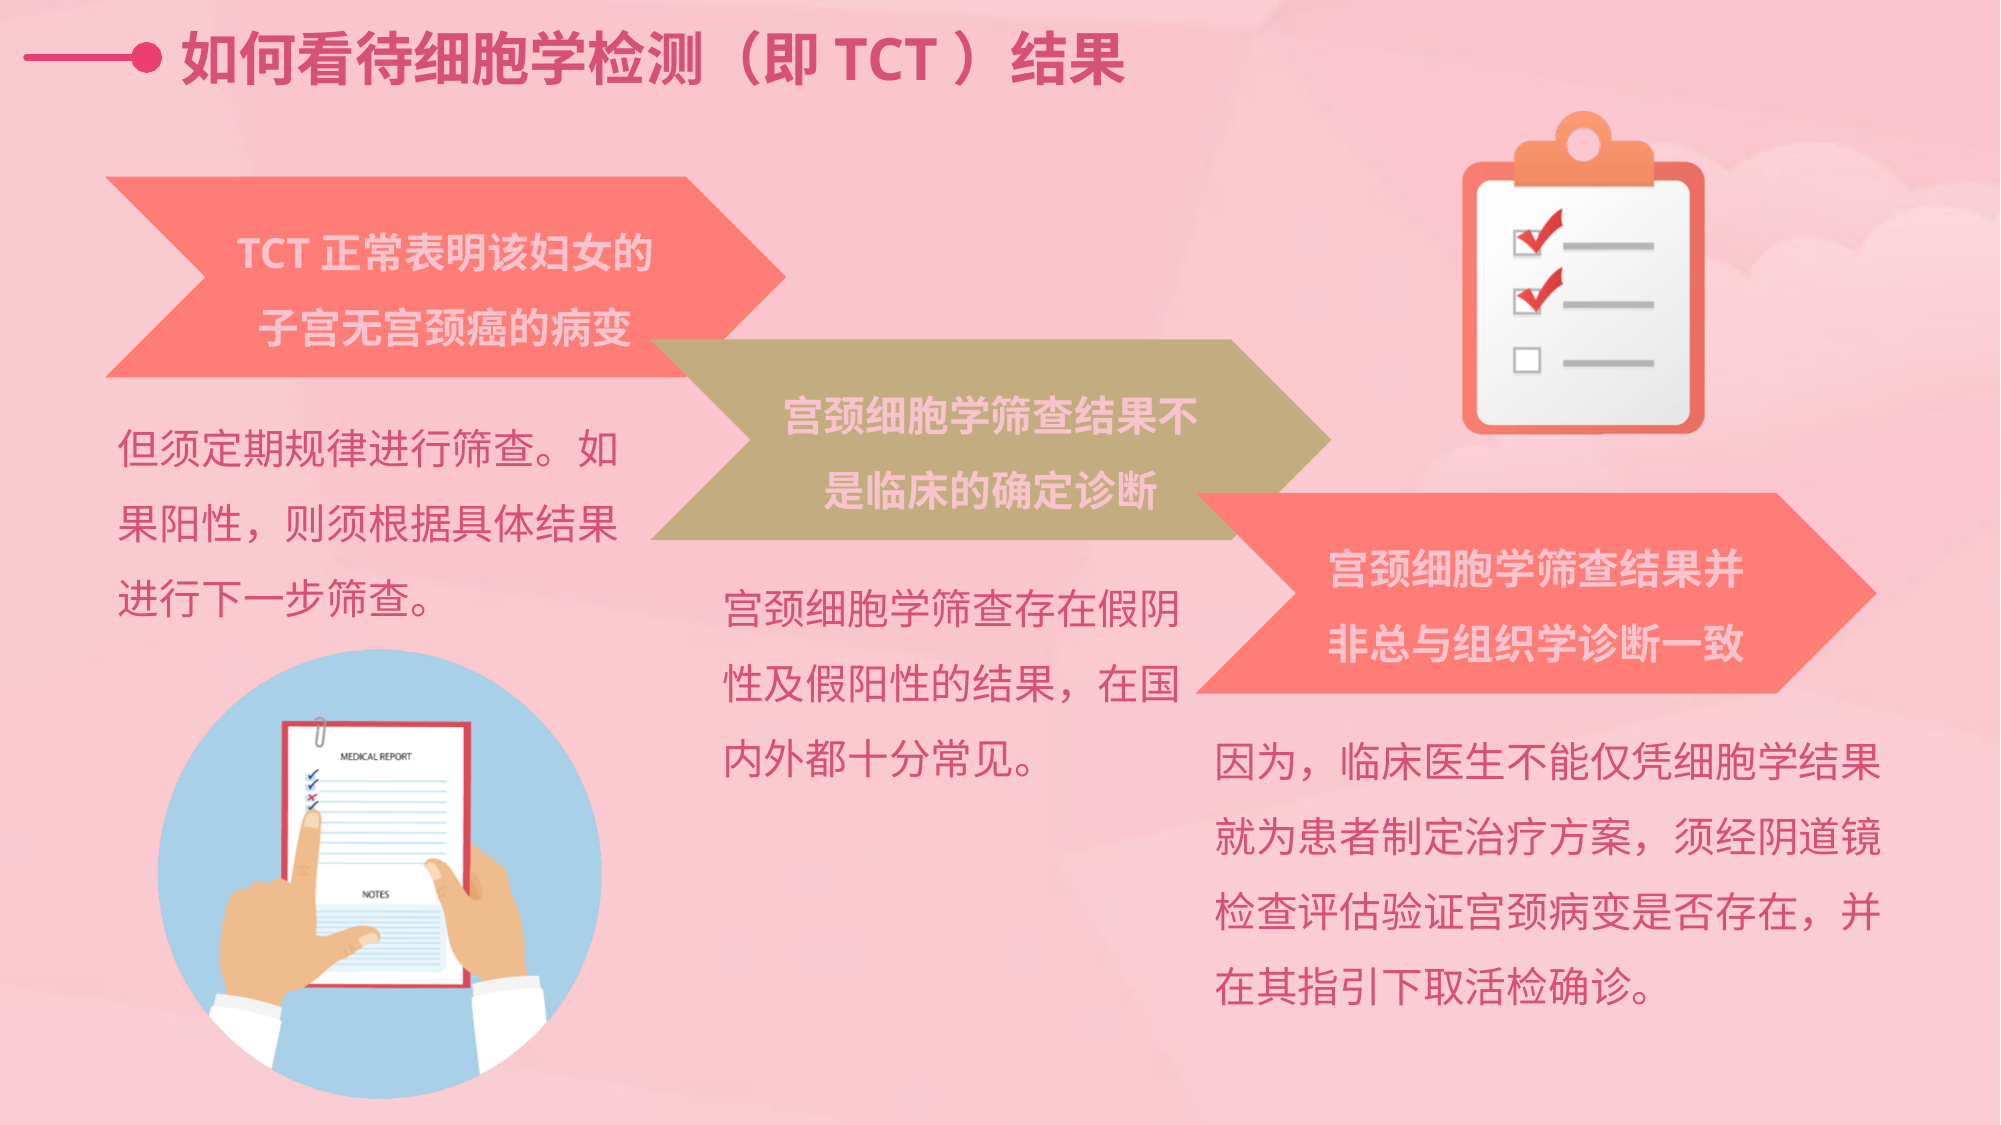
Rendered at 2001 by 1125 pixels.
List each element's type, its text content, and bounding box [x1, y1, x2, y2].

text_box 如何看待细胞学检测（即TCT）结果 [165, 14, 1142, 100]
text_box 但须定期规律进行筛查。如果阳性，则须根据具体结果进行下一步筛查。 [103, 390, 653, 631]
text_box 宫颈细胞学筛查结果不是临床的确定诊断 [647, 338, 1333, 542]
picture [142, 637, 611, 1111]
picture [1419, 111, 1748, 440]
text_box 宫颈细胞学筛查结果并非总与组织学诊断一致 [1193, 491, 1879, 695]
text_box 宫颈细胞学筛查存在假阴性及假阳性的结果，在国内外都十分常见。 [707, 550, 1200, 791]
text_box 因为，临床医生不能仅凭细胞学结果就为患者制定治疗方案，须经阴道镜检查评估验证宫颈病变是否存在，并在其指引下取活检确诊。 [1199, 702, 1924, 1018]
text_box TCT正常表明该妇女的子宫无宫颈癌的病变 [102, 175, 788, 379]
